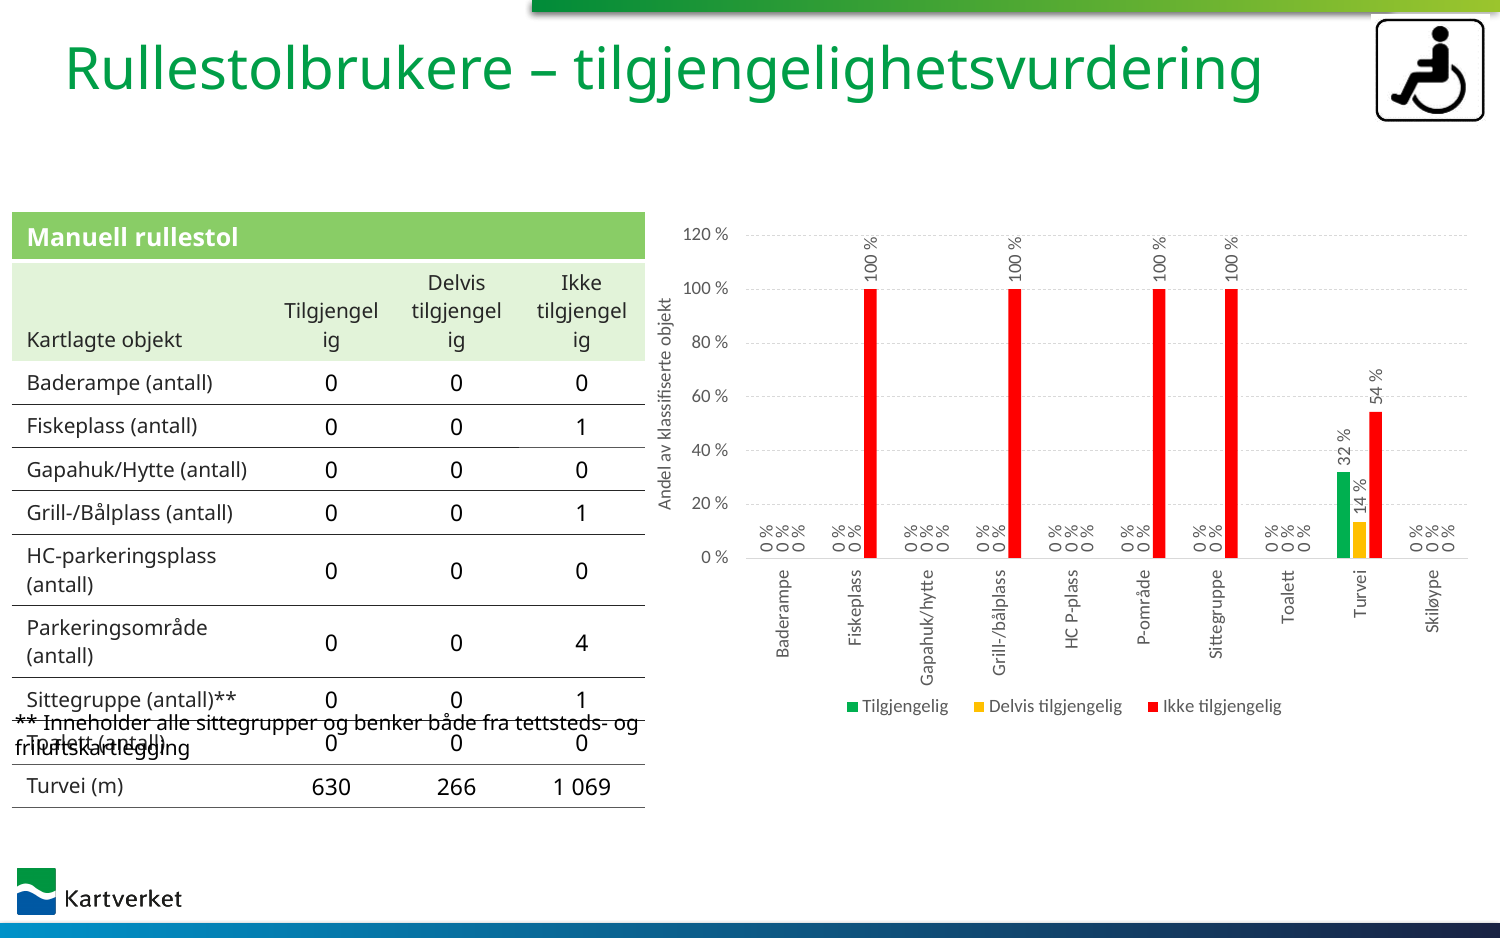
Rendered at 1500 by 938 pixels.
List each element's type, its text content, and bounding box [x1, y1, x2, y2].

table_cell Parkeringsområde (antall) [12, 606, 269, 677]
table_cell 0 [394, 606, 519, 677]
text_box Rullestolbrukere – tilgjengelighetsvurdering [49, 12, 1372, 109]
table_cell 0 [394, 678, 519, 702]
table_header Manuell rullestol [12, 212, 645, 259]
table_cell 1 [519, 678, 638, 702]
table_cell 0 [269, 448, 394, 490]
table_cell 0 [394, 448, 519, 490]
table_cell 0 [519, 361, 638, 404]
table_cell Sittegruppe (antall)** [12, 678, 269, 702]
table_cell 0 [269, 361, 394, 404]
table_cell 4 [519, 606, 638, 677]
table_cell HC-parkeringsplass (antall) [12, 535, 269, 605]
table_cell 0 [269, 606, 394, 677]
table_cell 0 [269, 405, 394, 447]
table_cell 630 [269, 768, 394, 807]
picture [1371, 13, 1491, 127]
table_cell 1 069 [519, 768, 645, 807]
table_cell 0 [519, 448, 638, 490]
table_cell Gapahuk/Hytte (antall) [12, 448, 269, 490]
table_cell 1 [519, 491, 638, 534]
table_cell 0 [394, 535, 519, 605]
table_cell Grill-/Bålplass (antall) [12, 491, 269, 534]
table_cell Baderampe (antall) [12, 361, 269, 404]
text_box ** Inneholder alle sittegrupper og benker både fra tettsteds- og friluftskartlegging [0, 702, 745, 768]
table_cell Delvis tilgjengelig [394, 263, 519, 361]
table_cell Tilgjengelig [269, 263, 394, 361]
table_cell Fiskeplass (antall) [12, 405, 269, 447]
table_cell 0 [519, 535, 638, 605]
table_cell 266 [394, 768, 519, 807]
table_cell 0 [269, 491, 394, 534]
table_cell 0 [269, 535, 394, 605]
picture [643, 218, 1480, 728]
table_cell 0 [394, 361, 519, 404]
table_cell 0 [394, 405, 519, 447]
table_cell Ikke tilgjengelig [519, 263, 638, 361]
table_cell Kartlagte objekt [12, 263, 269, 361]
table_cell 0 [269, 678, 394, 702]
table_cell 1 [519, 405, 638, 447]
table_cell 0 [394, 491, 519, 534]
table_cell Turvei (m) [12, 768, 269, 807]
